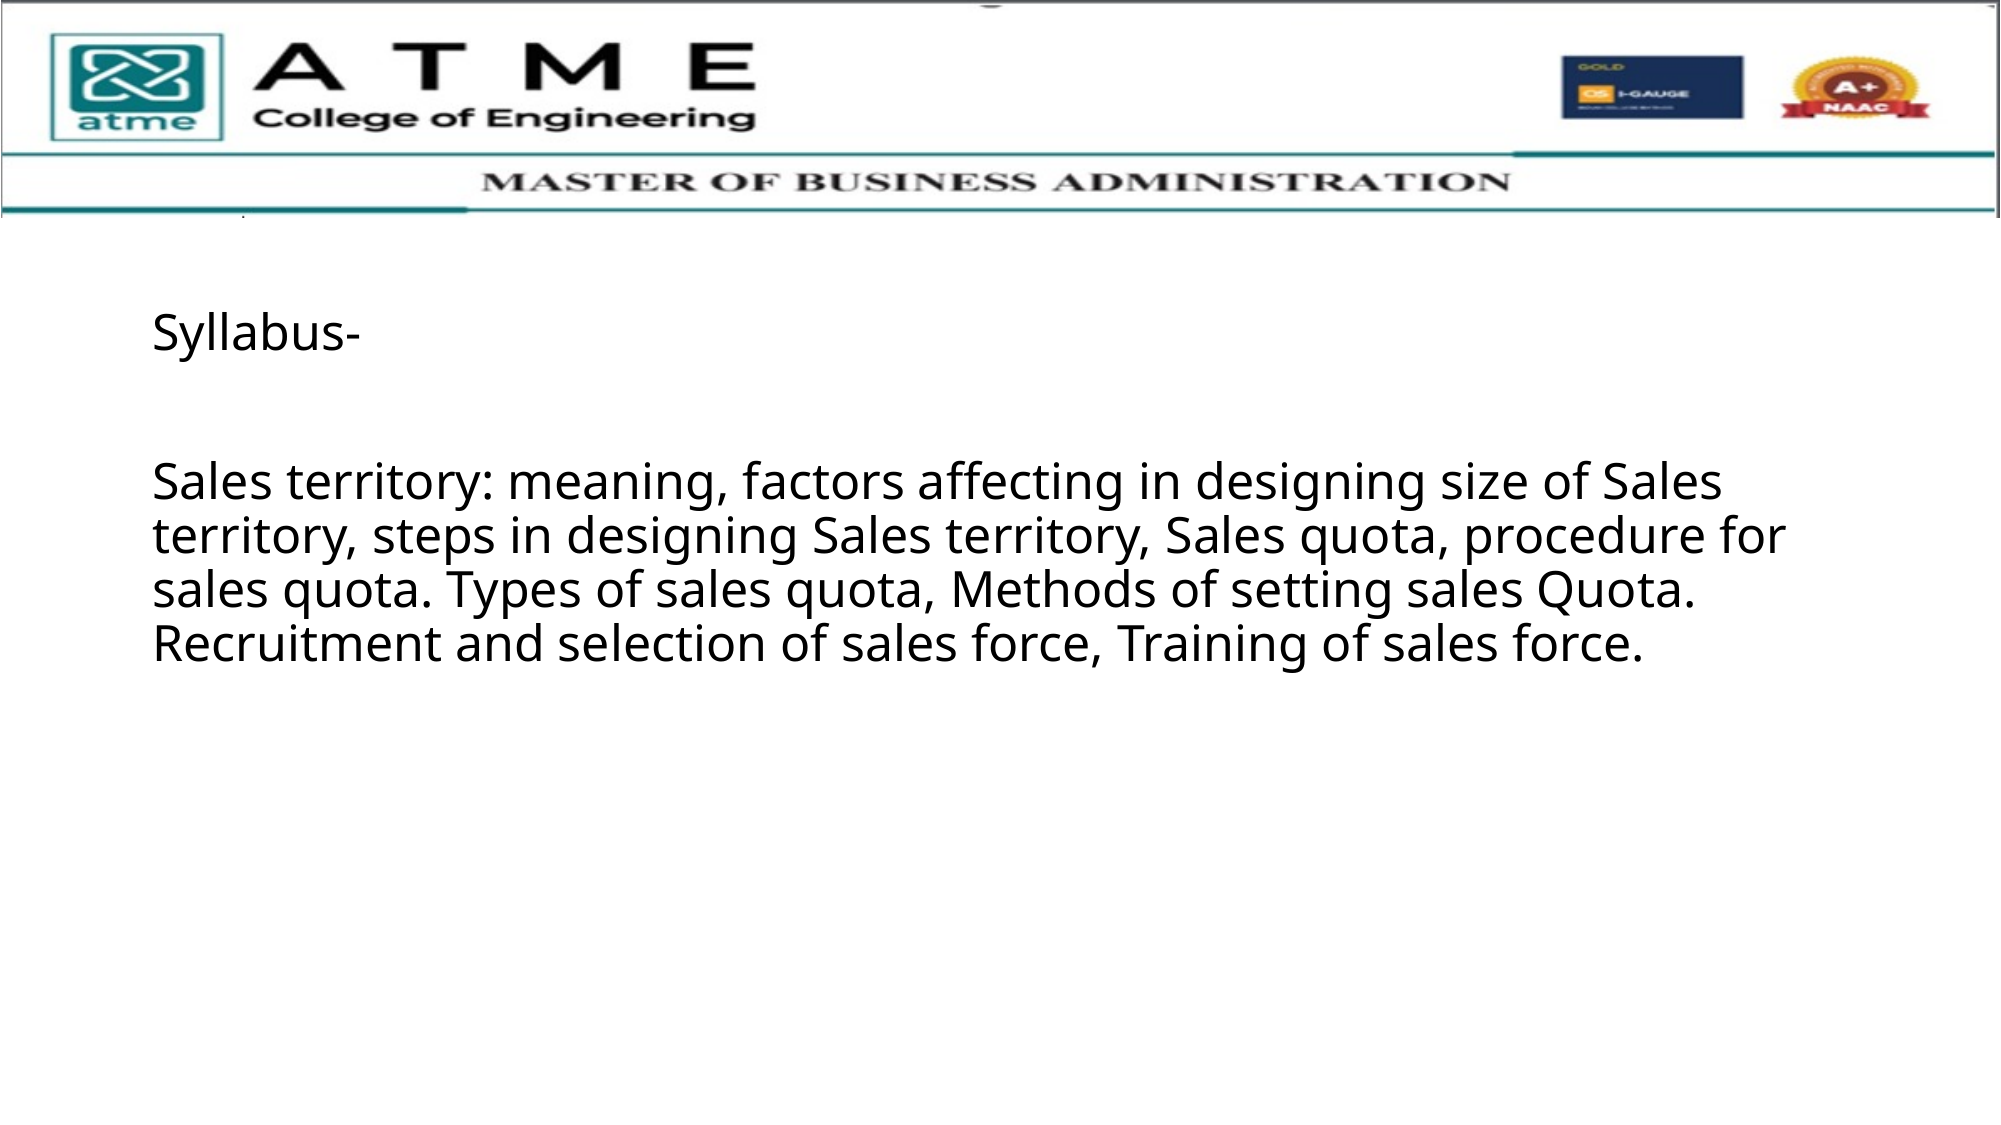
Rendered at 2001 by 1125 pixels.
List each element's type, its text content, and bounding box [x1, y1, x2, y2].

list Syllabus- Sales territory: meaning, factors affecting in designing size of Sales territory, steps in designing Sales territory, Sales quota, procedure for sales quota. Types of sales quota, Methods of setting sales Quota. Recruitment and selection of sales force, Training of sales force. [137, 299, 1863, 1014]
picture [1, 0, 2000, 218]
